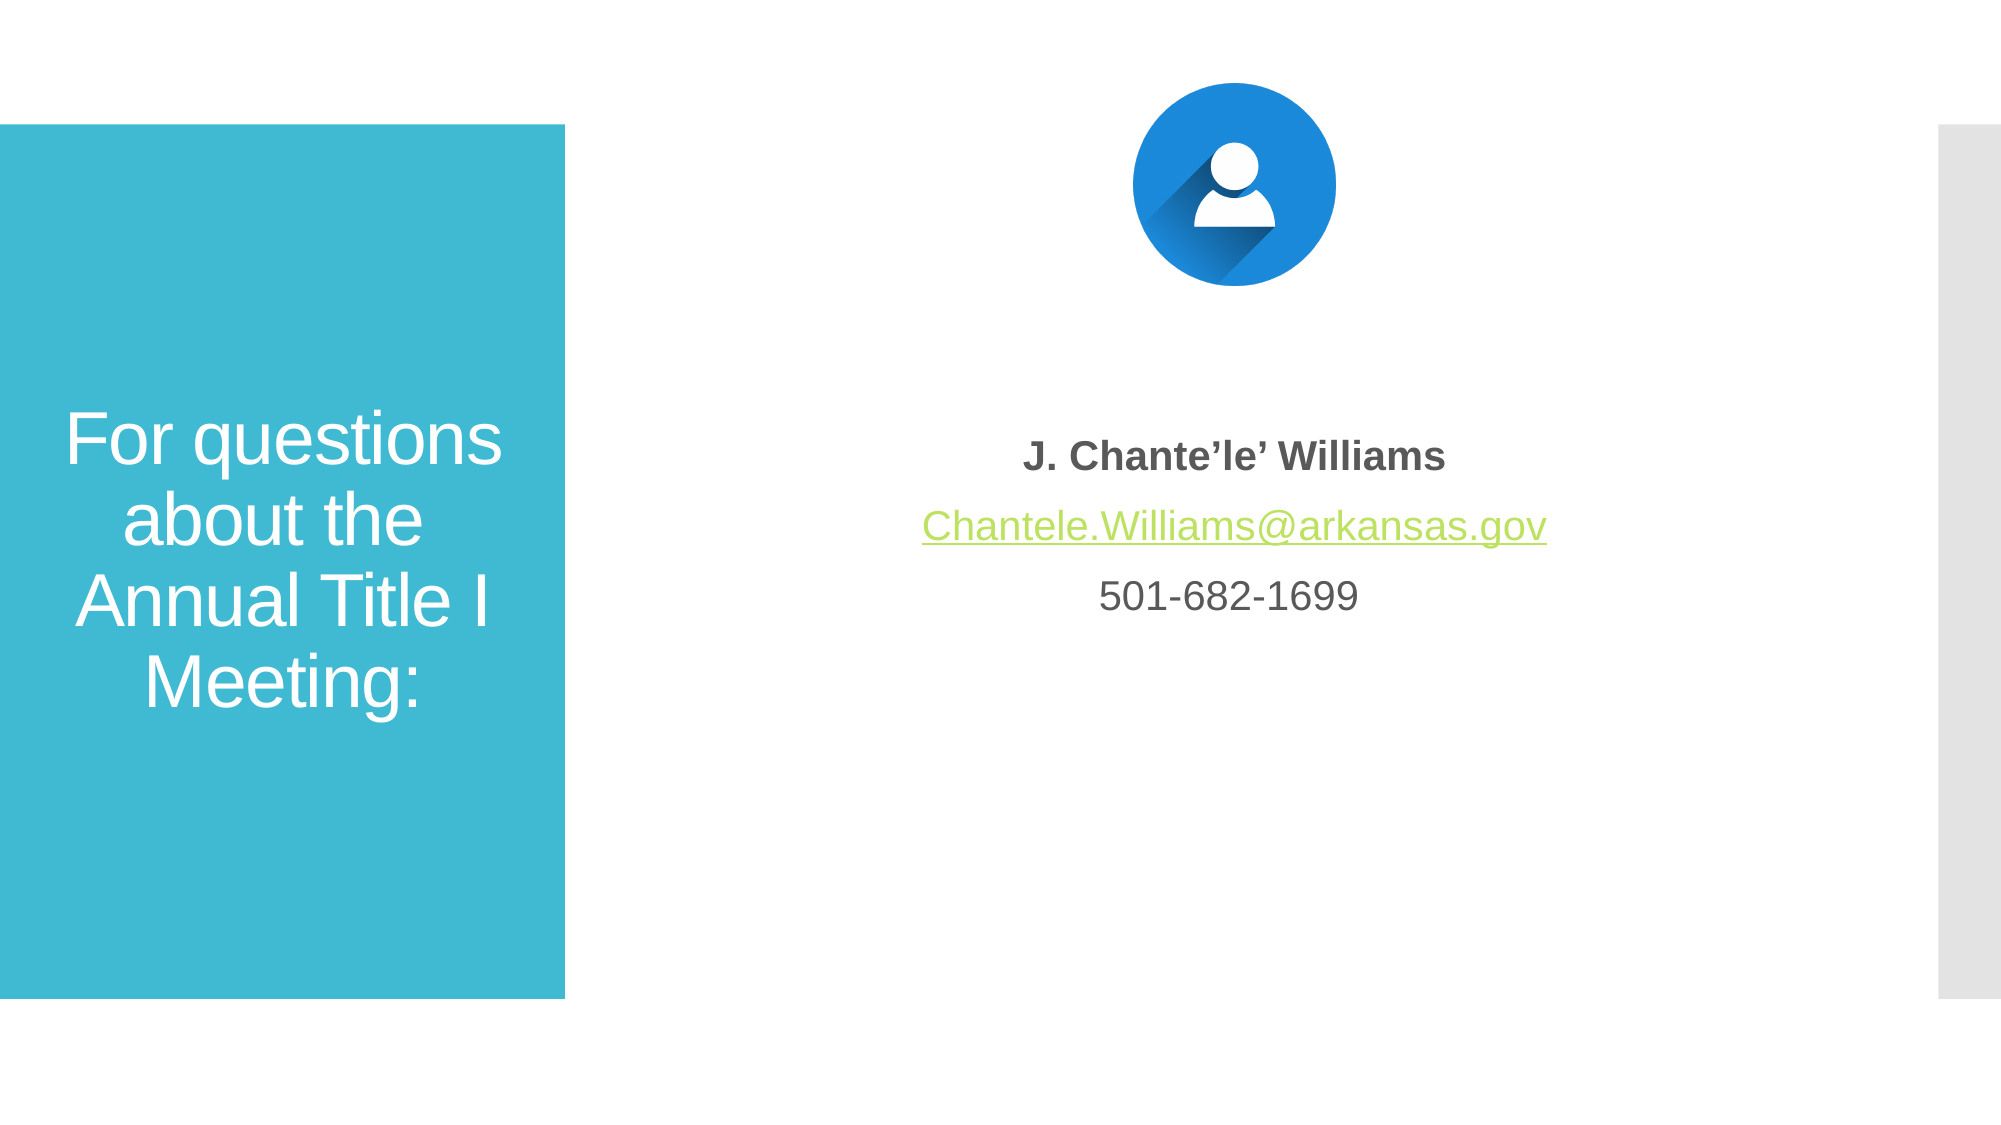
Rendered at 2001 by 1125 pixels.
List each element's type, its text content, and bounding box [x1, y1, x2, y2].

picture [1133, 83, 1336, 286]
list J. Chante’le’ Williams Chantele.Williams@arkansas.gov 501-682-1699 [634, 141, 1835, 982]
title For questions about the Annual Title I Meeting: [41, 184, 525, 940]
